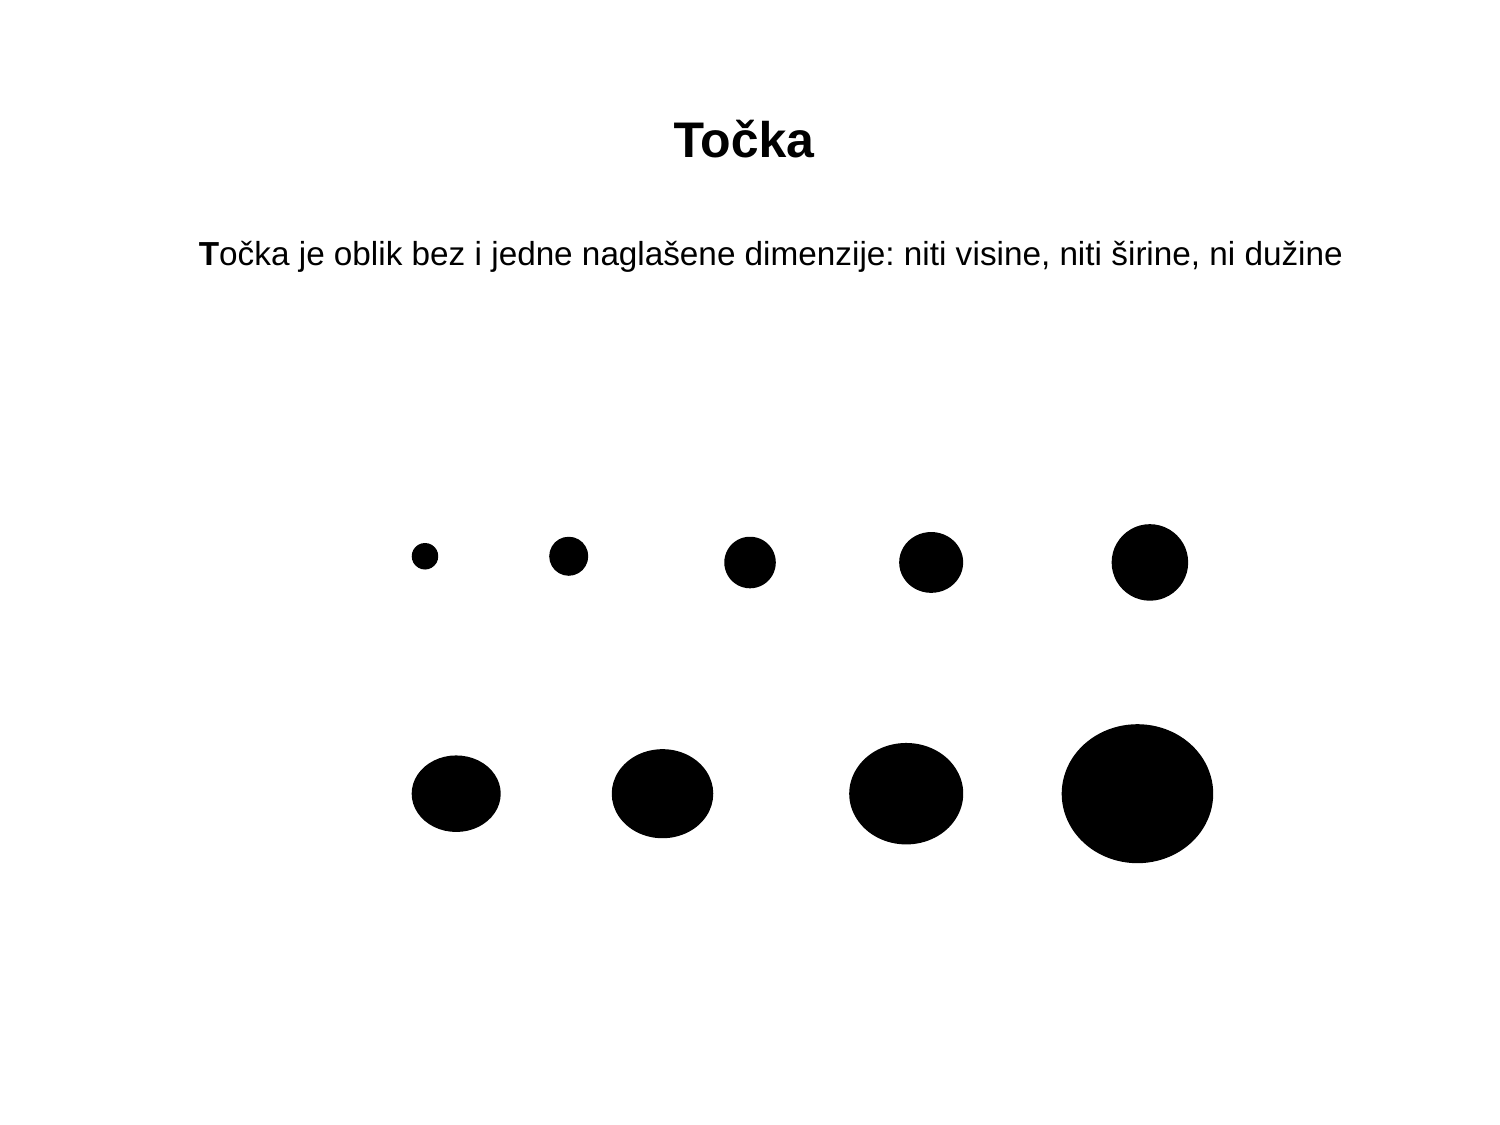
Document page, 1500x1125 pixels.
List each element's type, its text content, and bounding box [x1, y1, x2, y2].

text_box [412, 524, 1213, 863]
text_box Točka je oblik bez i jedne naglašene dimenzije: niti visine, niti širine, ni dužine [174, 224, 1388, 280]
title Točka [637, 99, 851, 176]
